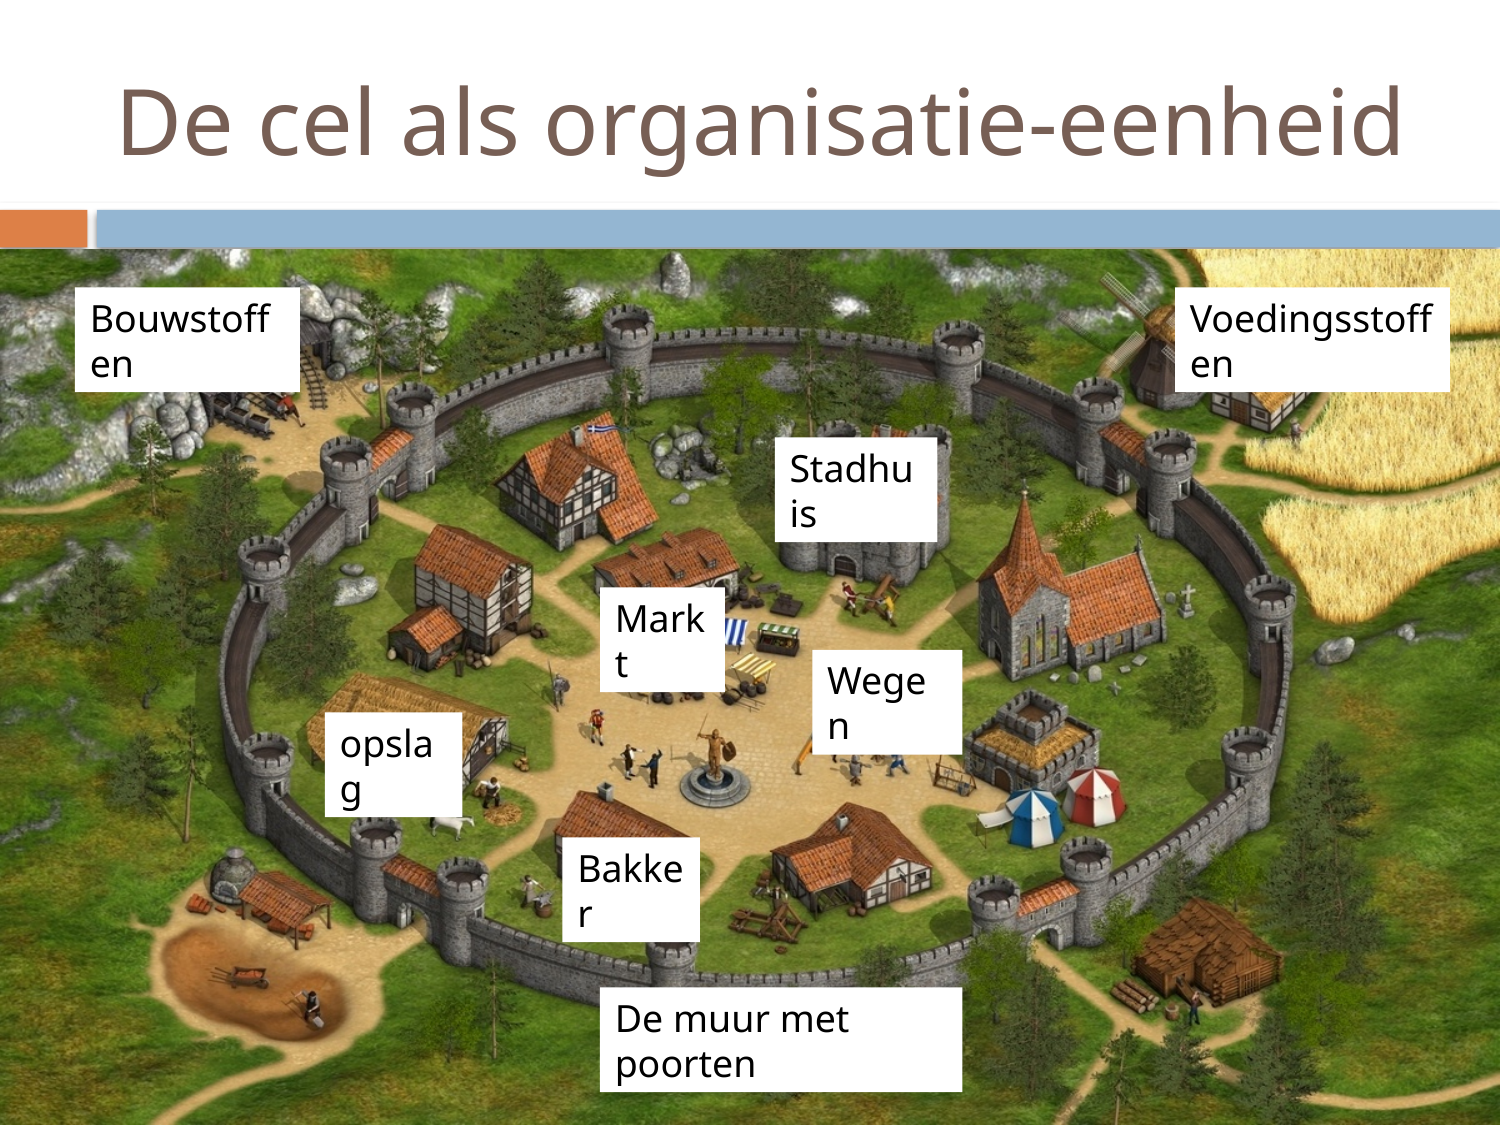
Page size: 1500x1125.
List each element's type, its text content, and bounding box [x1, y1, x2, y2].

title De cel als organisatie-eenheid [100, 37, 1439, 201]
picture [0, 249, 1500, 1125]
